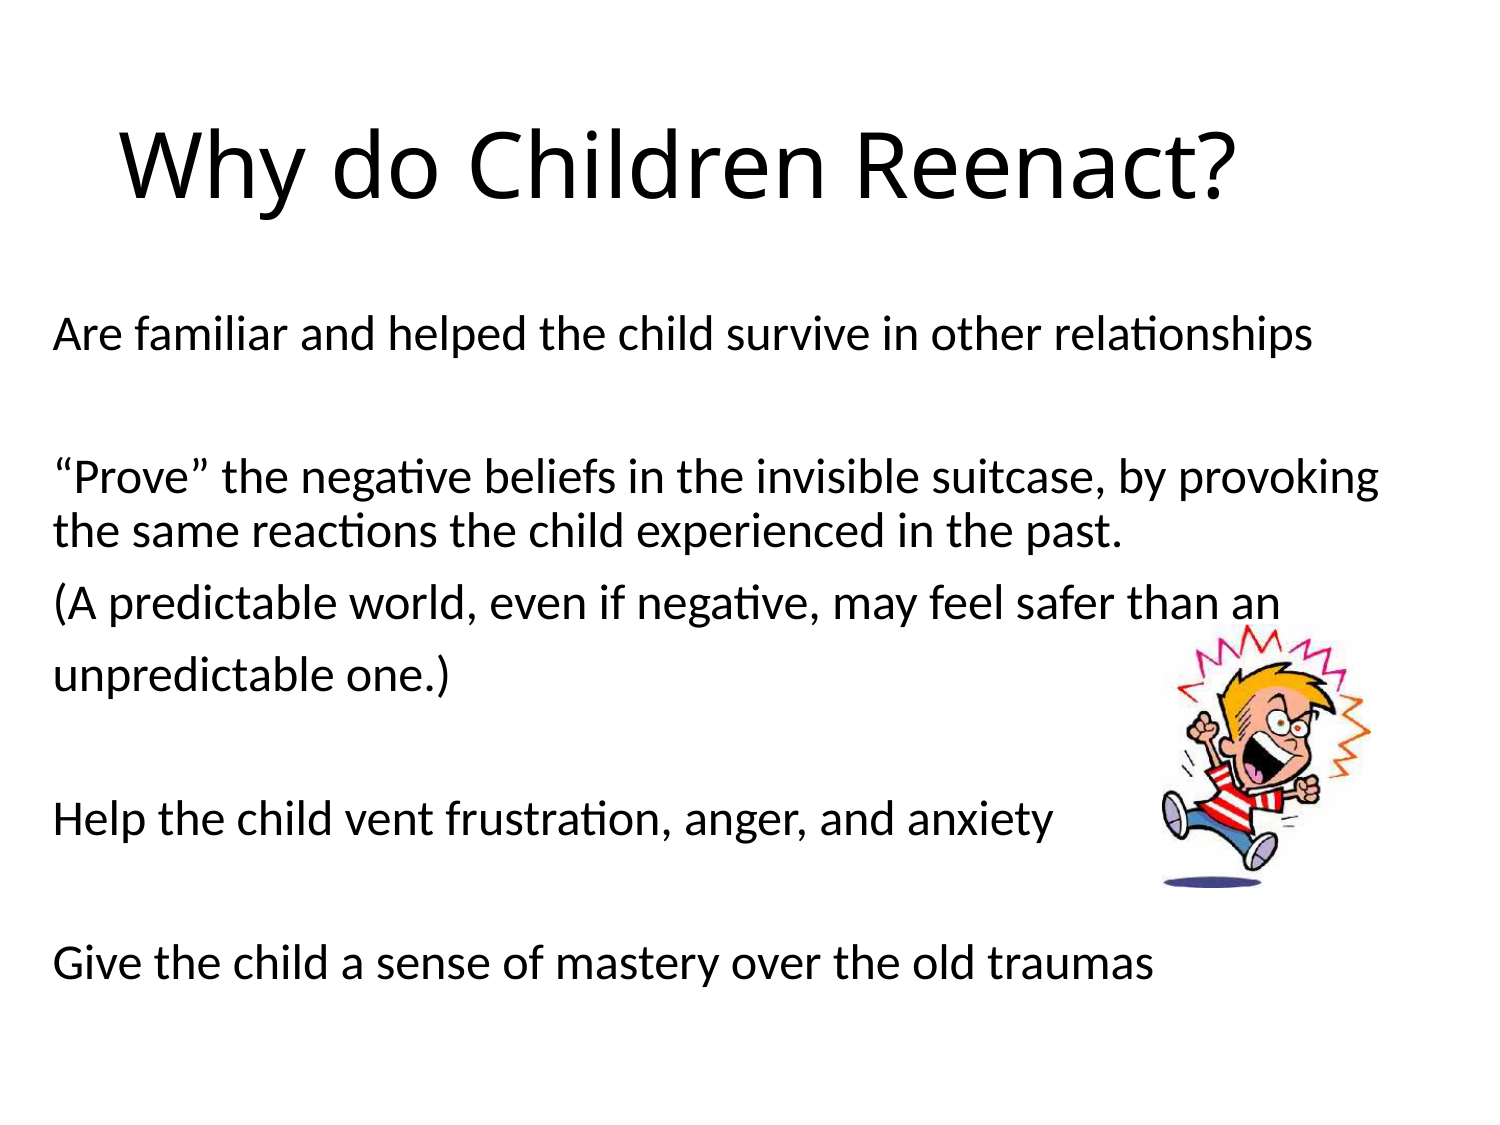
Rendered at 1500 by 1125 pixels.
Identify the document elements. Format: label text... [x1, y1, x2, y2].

title Why do Children Reenact? [103, 59, 1397, 278]
picture [1162, 624, 1371, 888]
list Are familiar and helped the child survive in other relationships “Prove” the negative beliefs in the invisible suitcase, by provoking the same reactions the child experienced in the past. (A predictable world, even if negative, may feel safer than an unpredictable one.) Help the child vent frustration, anger, and anxiety Give the child a sense of mastery over the old traumas [37, 299, 1397, 1014]
